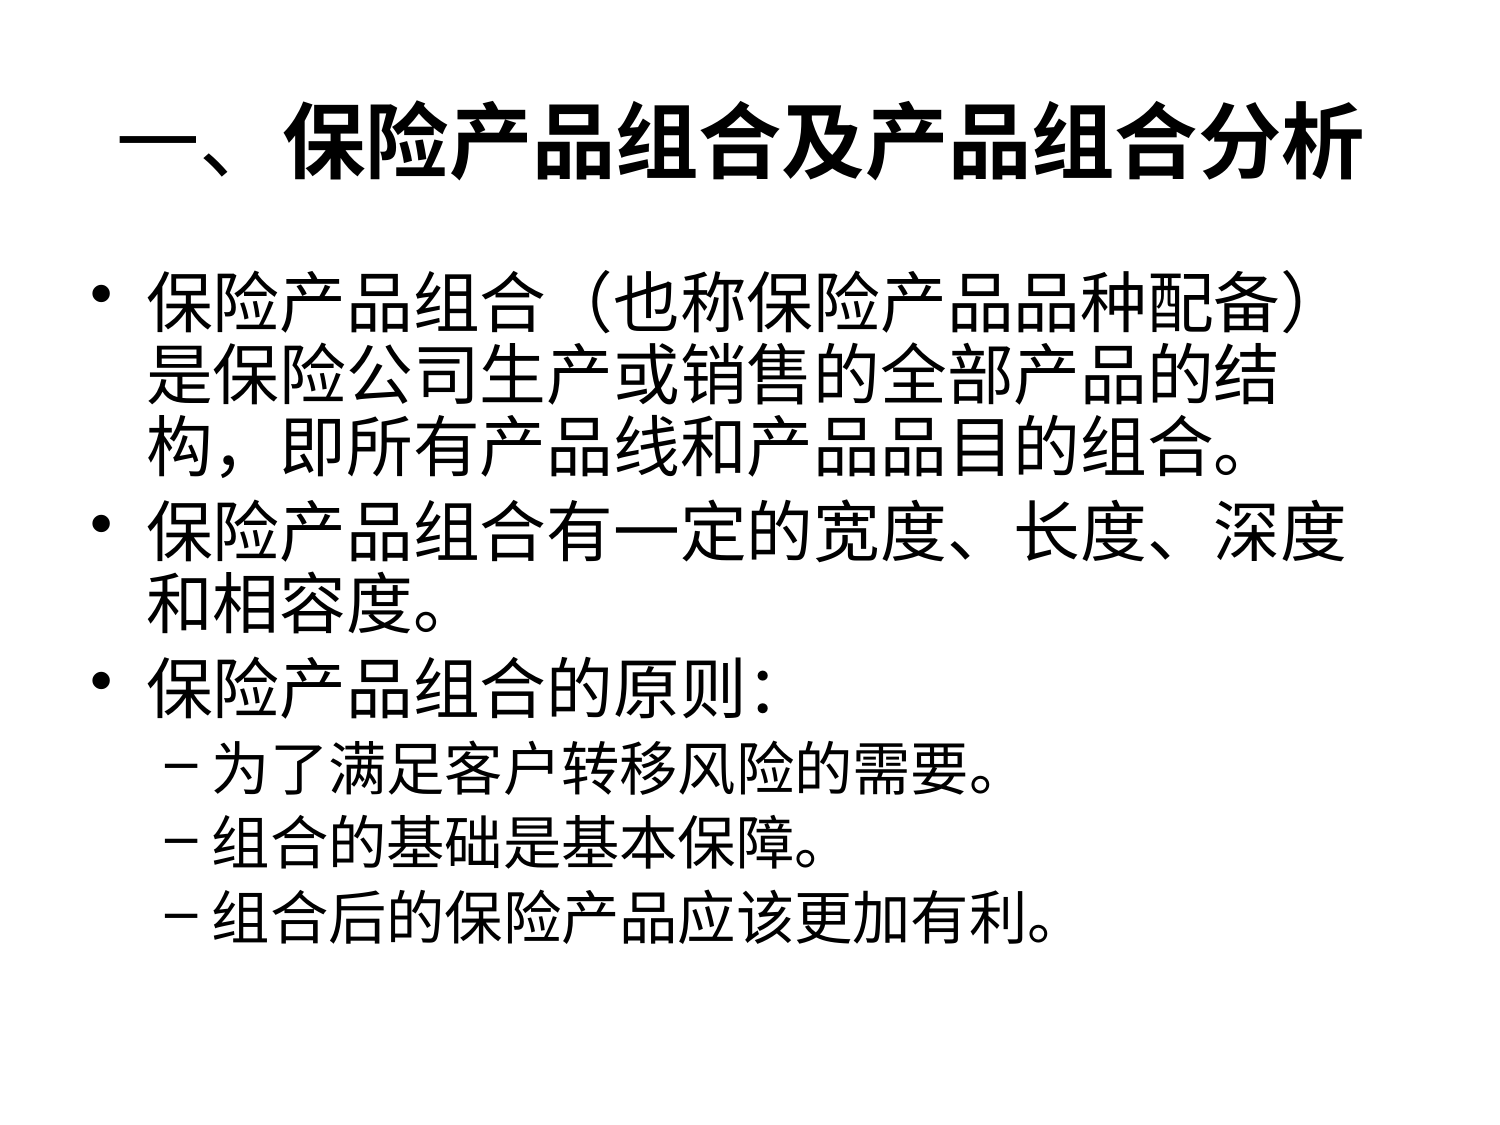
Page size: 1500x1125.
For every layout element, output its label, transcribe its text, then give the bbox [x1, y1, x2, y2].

list 保险产品组合（也称保险产品品种配备）是保险公司生产或销售的全部产品的结构，即所有产品线和产品品目的组合。 保险产品组合有一定的宽度、长度、深度和相容度。 保险产品组合的原则： 为了满足客户转移风险的需要。 组合的基础是基本保障。 组合后的保险产品应该更加有利。 [75, 262, 1425, 1005]
title 一、保险产品组合及产品组合分析 [75, 45, 1425, 233]
